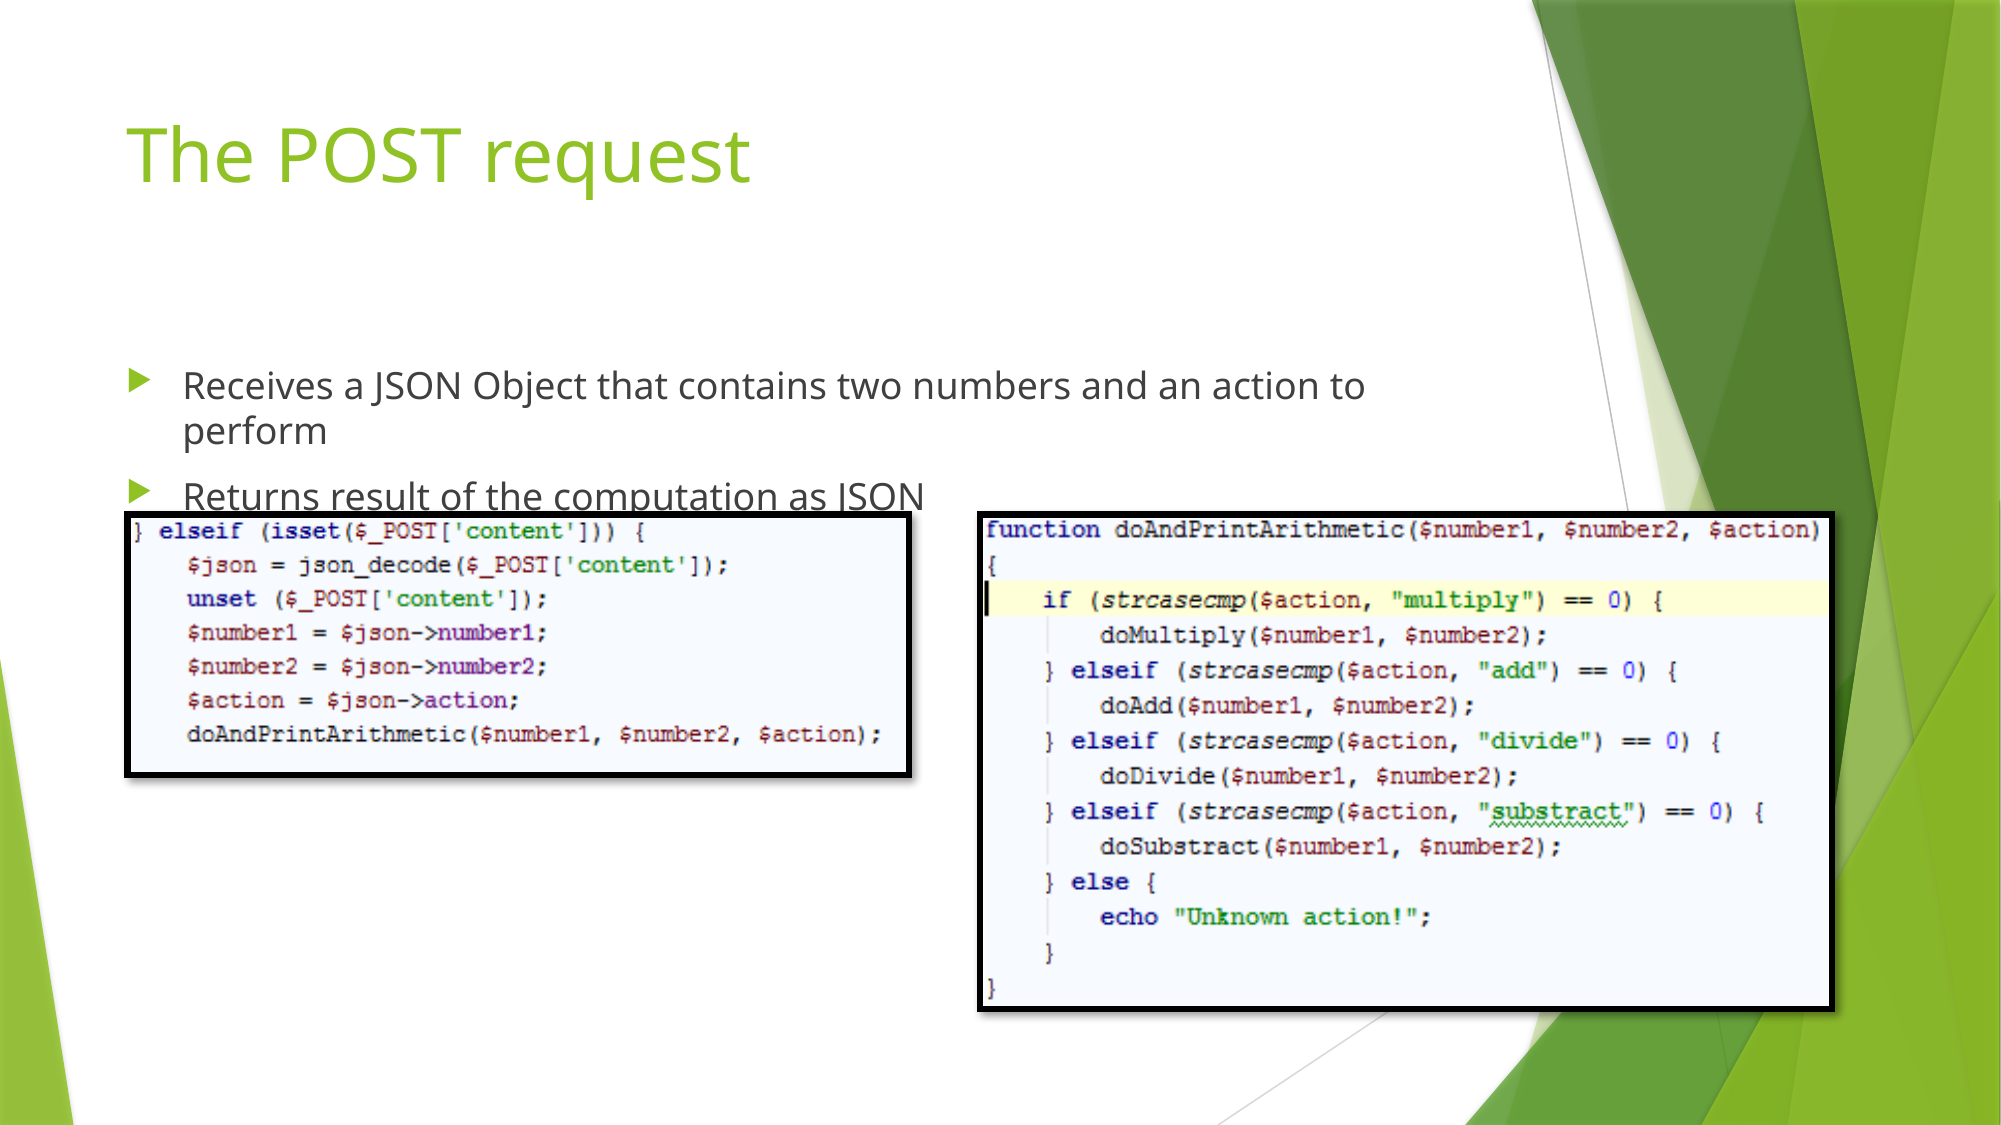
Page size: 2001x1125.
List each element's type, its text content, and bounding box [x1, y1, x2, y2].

picture [982, 517, 1830, 1007]
picture [130, 517, 907, 773]
list Receives a JSON Object that contains two numbers and an action to perform Returns result of the computation as JSON [111, 354, 1522, 992]
title The POST request [111, 99, 1522, 317]
